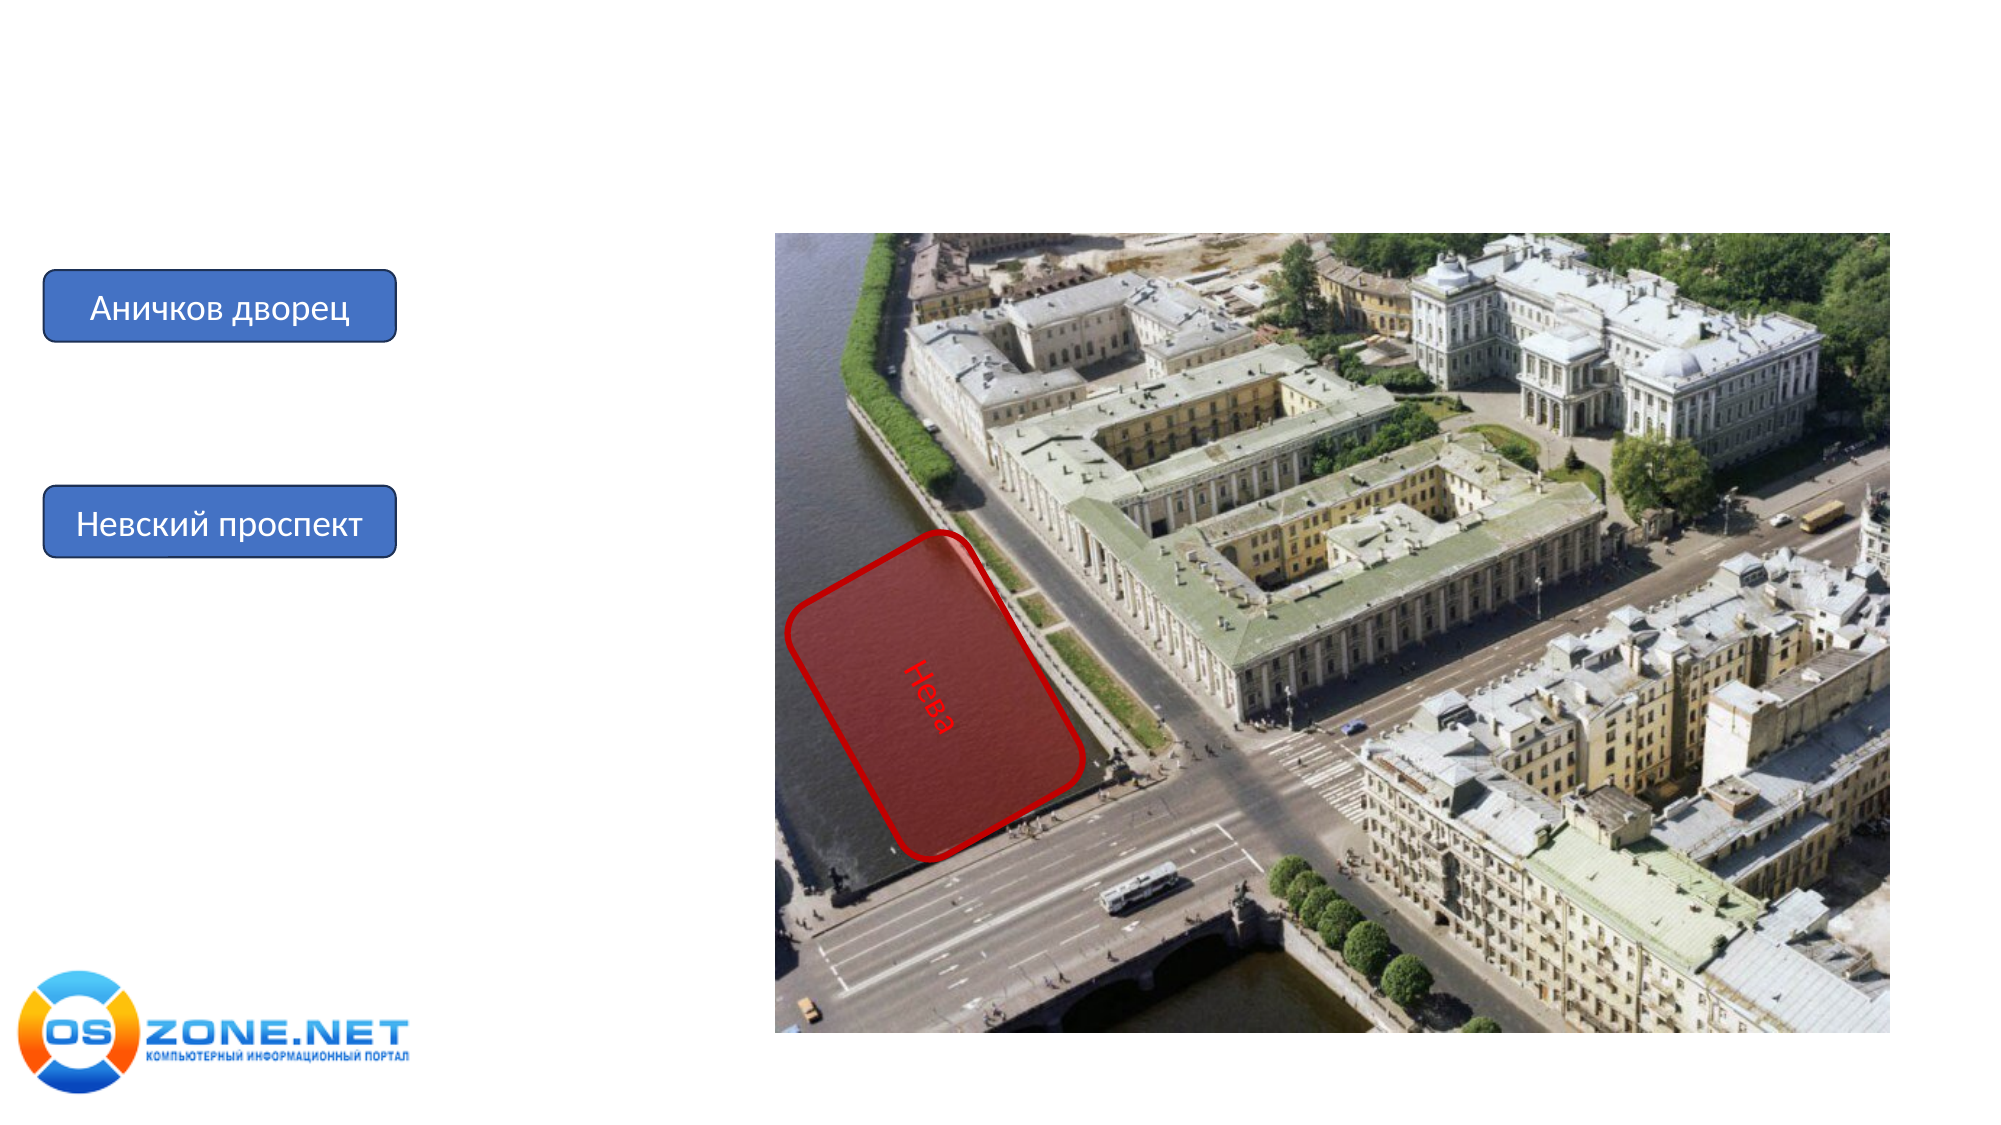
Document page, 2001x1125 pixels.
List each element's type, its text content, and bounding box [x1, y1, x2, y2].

text_box Аничков дворец [42, 269, 397, 343]
text_box Невский проспект [42, 484, 397, 559]
picture [775, 233, 1890, 1033]
picture [0, 954, 444, 1125]
